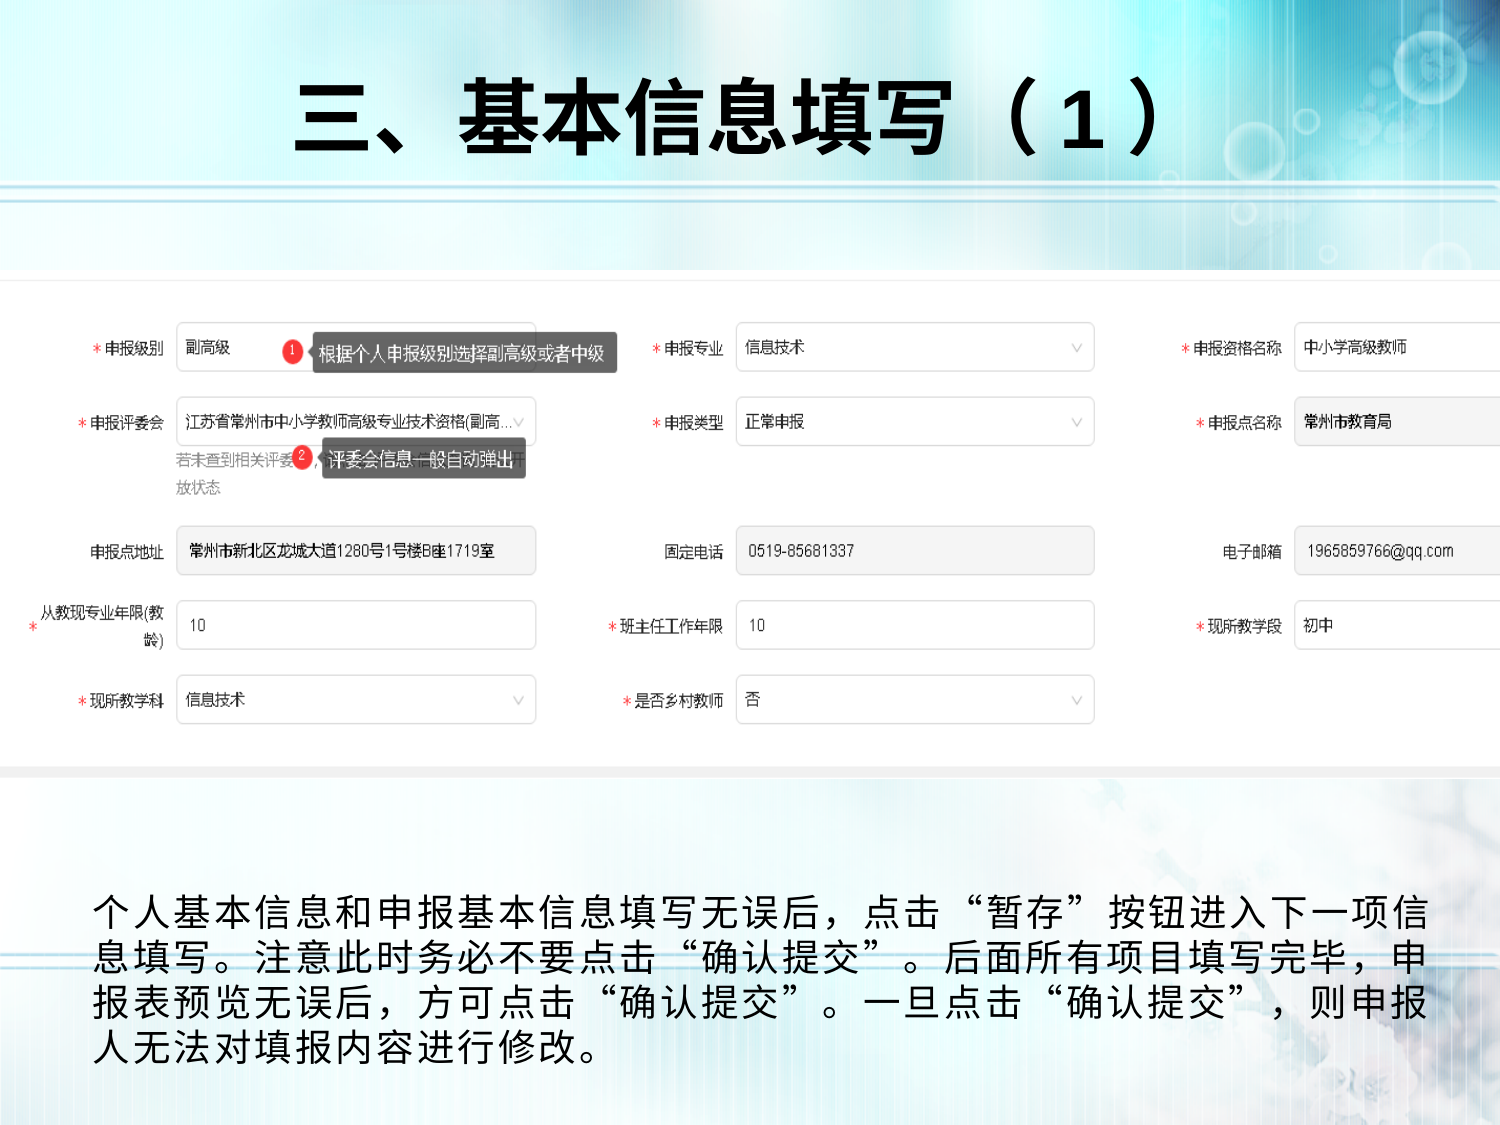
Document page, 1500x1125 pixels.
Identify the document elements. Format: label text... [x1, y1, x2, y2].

picture [0, 0, 1500, 270]
title 三、基本信息填写（1） [74, 45, 1426, 185]
picture [0, 780, 1500, 1125]
text_box 个人基本信息和申报基本信息填写无误后，点击“暂存”按钮进入下一项信息填写。注意此时务必不要点击“确认提交”。后面所有项目填写完毕，申报表预览无误后，方可点击“确认提交”。一旦点击“确认提交”，则申报人无法对填报内容进行修改。 [77, 881, 1465, 1121]
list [0, 270, 1500, 780]
